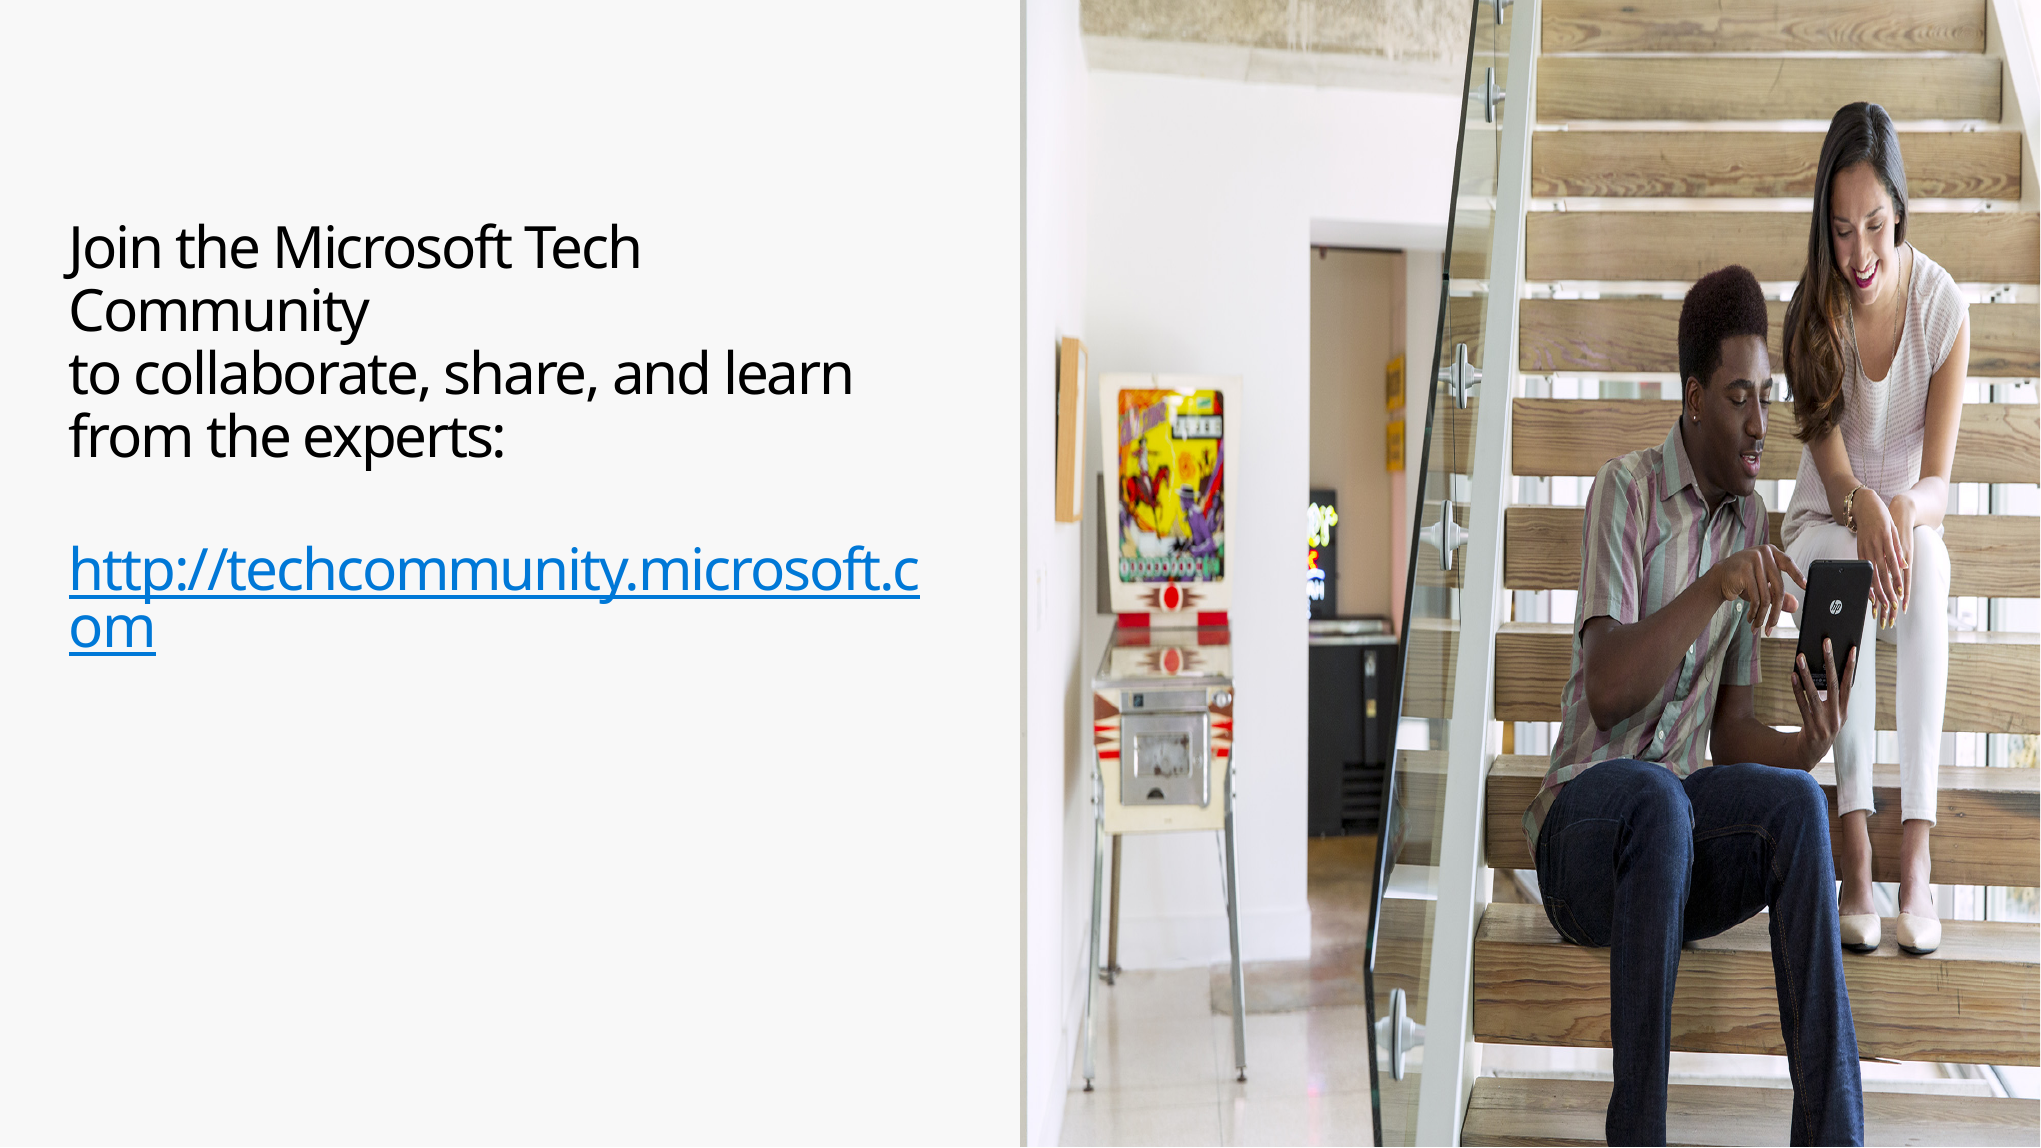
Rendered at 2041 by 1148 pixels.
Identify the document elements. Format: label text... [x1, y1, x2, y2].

title Join the Microsoft Tech Community to collaborate, share, and learn from the experts: http://techcommunity.microsoft.com [45, 203, 946, 552]
picture [1019, 0, 2041, 1148]
